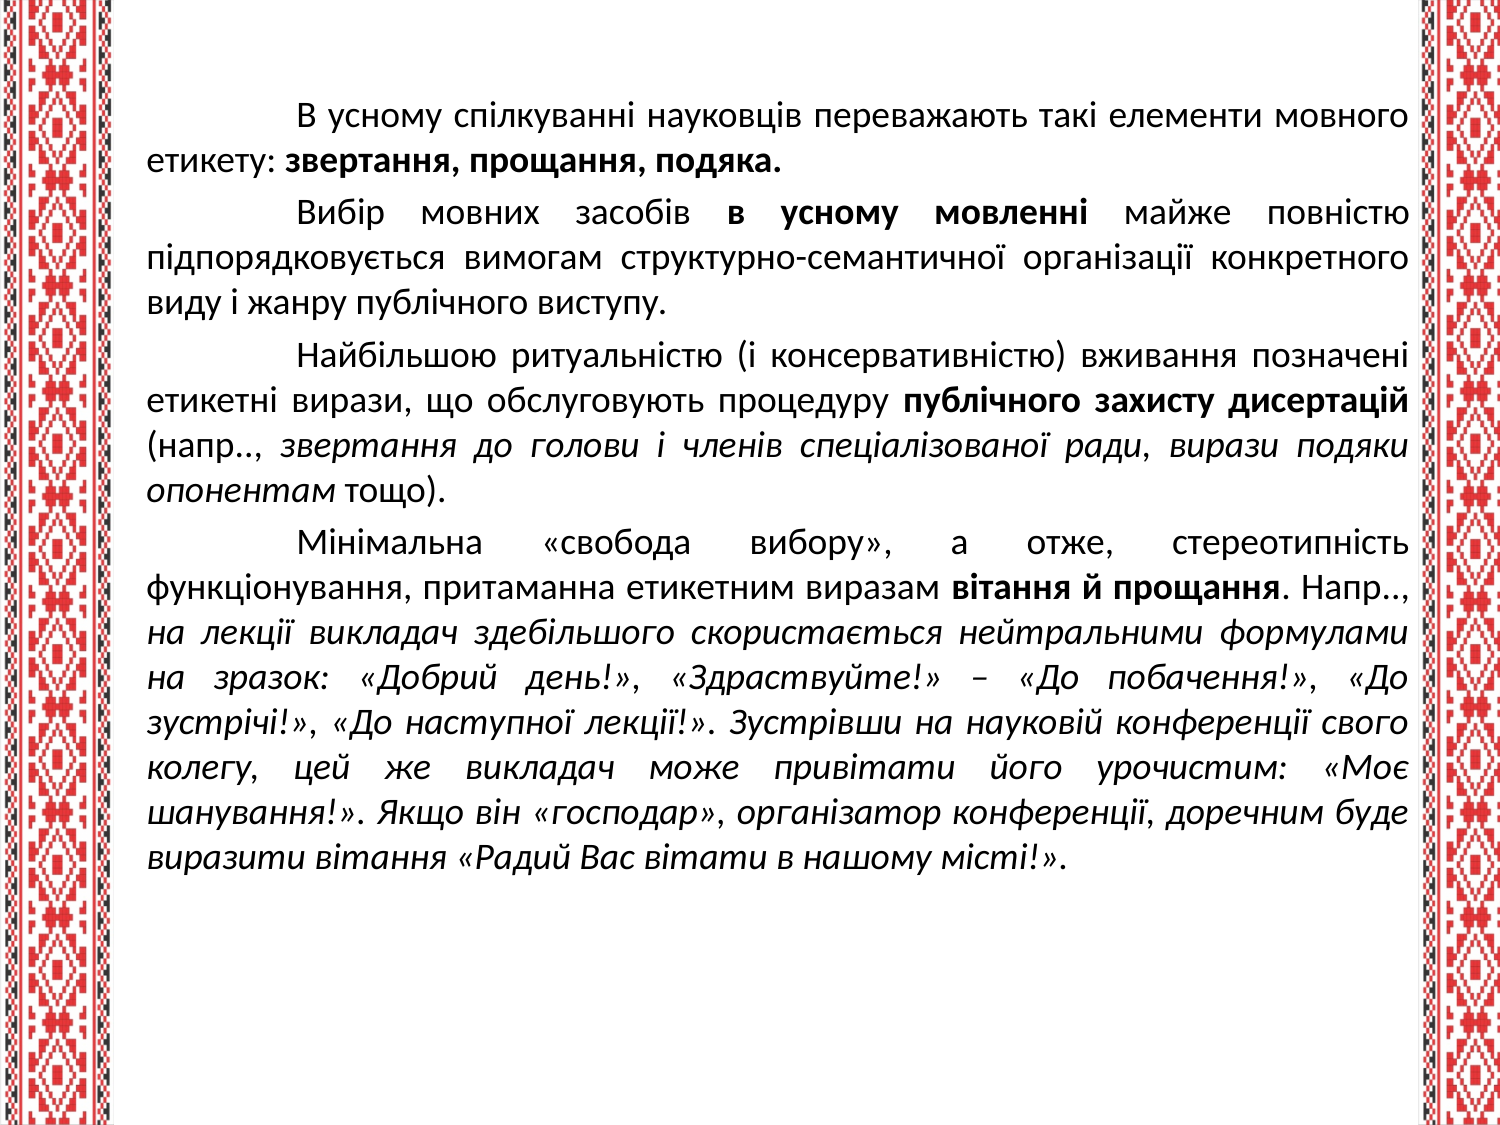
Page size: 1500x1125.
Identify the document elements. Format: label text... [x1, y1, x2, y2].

list В усному спілкуванні науковців переважають такі елементи мовного етикету: звертання, прощання, подяка. Вибір мовних засобів в усному мовленні майже повністю підпорядковується вимогам структурно-семантичної організації конкретного виду і жанру публічного виступу. Найбільшою ритуальністю (і консервативністю) вживання позначені етикетні вирази, що обслуговують процедуру публічного захисту дисертацій (напр.., звертання до голови і членів спеціалізованої ради, вирази подяки опонентам тощо). Мінімальна «свобода вибору», а отже, стереотипність функціонування, притаманна етикетним виразам вітання й прощання. Напр.., на лекції викладач здебільшого скористається нейтральними формулами на зразок: «Добрий день!», «Здраствуйте!» – «До побачення!», «До зустрічі!», «До наступної лекції!». Зустрівши на науковій конференції свого колегу, цей же викладач може привітати його урочистим: «Моє шанування!». Якщо він «господар», організатор конференції, доречним буде виразити вітання «Радий Вас вітати в нашому місті!». [114, 82, 1418, 1005]
picture [0, 1, 620, 1124]
picture [911, 1, 1500, 1124]
